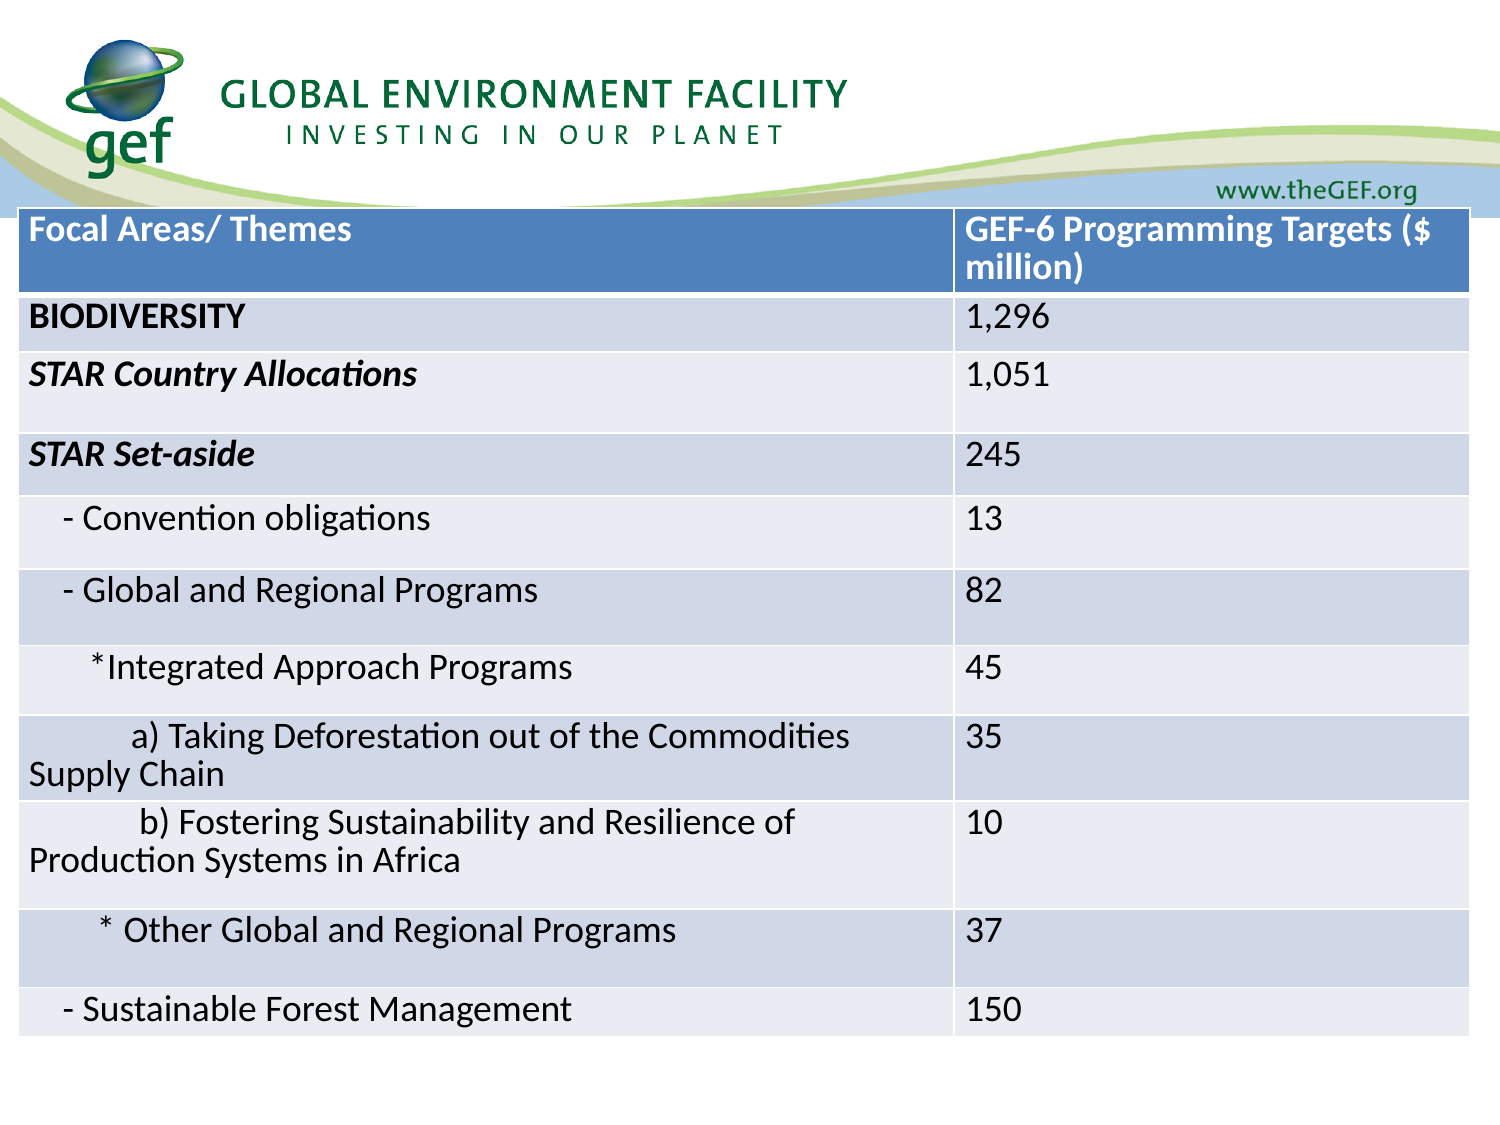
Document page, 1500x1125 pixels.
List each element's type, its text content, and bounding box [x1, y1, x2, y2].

table_cell a) Taking Deforestation out of the Commodities Supply Chain [19, 716, 953, 800]
table_cell - Global and Regional Programs [19, 570, 953, 645]
table_cell 150 [955, 988, 1469, 1036]
table_cell STAR Country Allocations [19, 353, 953, 432]
table_cell 10 [955, 802, 1469, 908]
picture [0, 12, 1500, 218]
table_cell 37 [955, 910, 1469, 987]
table_cell - Sustainable Forest Management [19, 988, 953, 1036]
table_cell BIODIVERSITY [19, 298, 953, 351]
table_cell 1,051 [955, 353, 1469, 432]
table_header GEF-6 Programming Targets ($ million) [955, 209, 1469, 292]
table_cell 13 [955, 497, 1469, 568]
table_header Focal Areas/ Themes [19, 209, 953, 292]
table_cell - Convention obligations [19, 497, 953, 568]
table_cell *Integrated Approach Programs [19, 646, 953, 714]
table_cell 1,296 [955, 298, 1469, 351]
table_cell STAR Set-aside [19, 434, 953, 495]
table_cell * Other Global and Regional Programs [19, 910, 953, 987]
table_cell b) Fostering Sustainability and Resilience of Production Systems in Africa [19, 802, 953, 908]
table_cell 82 [955, 570, 1469, 645]
table_cell 35 [955, 716, 1469, 800]
table_cell 45 [955, 646, 1469, 714]
table_cell 245 [955, 434, 1469, 495]
